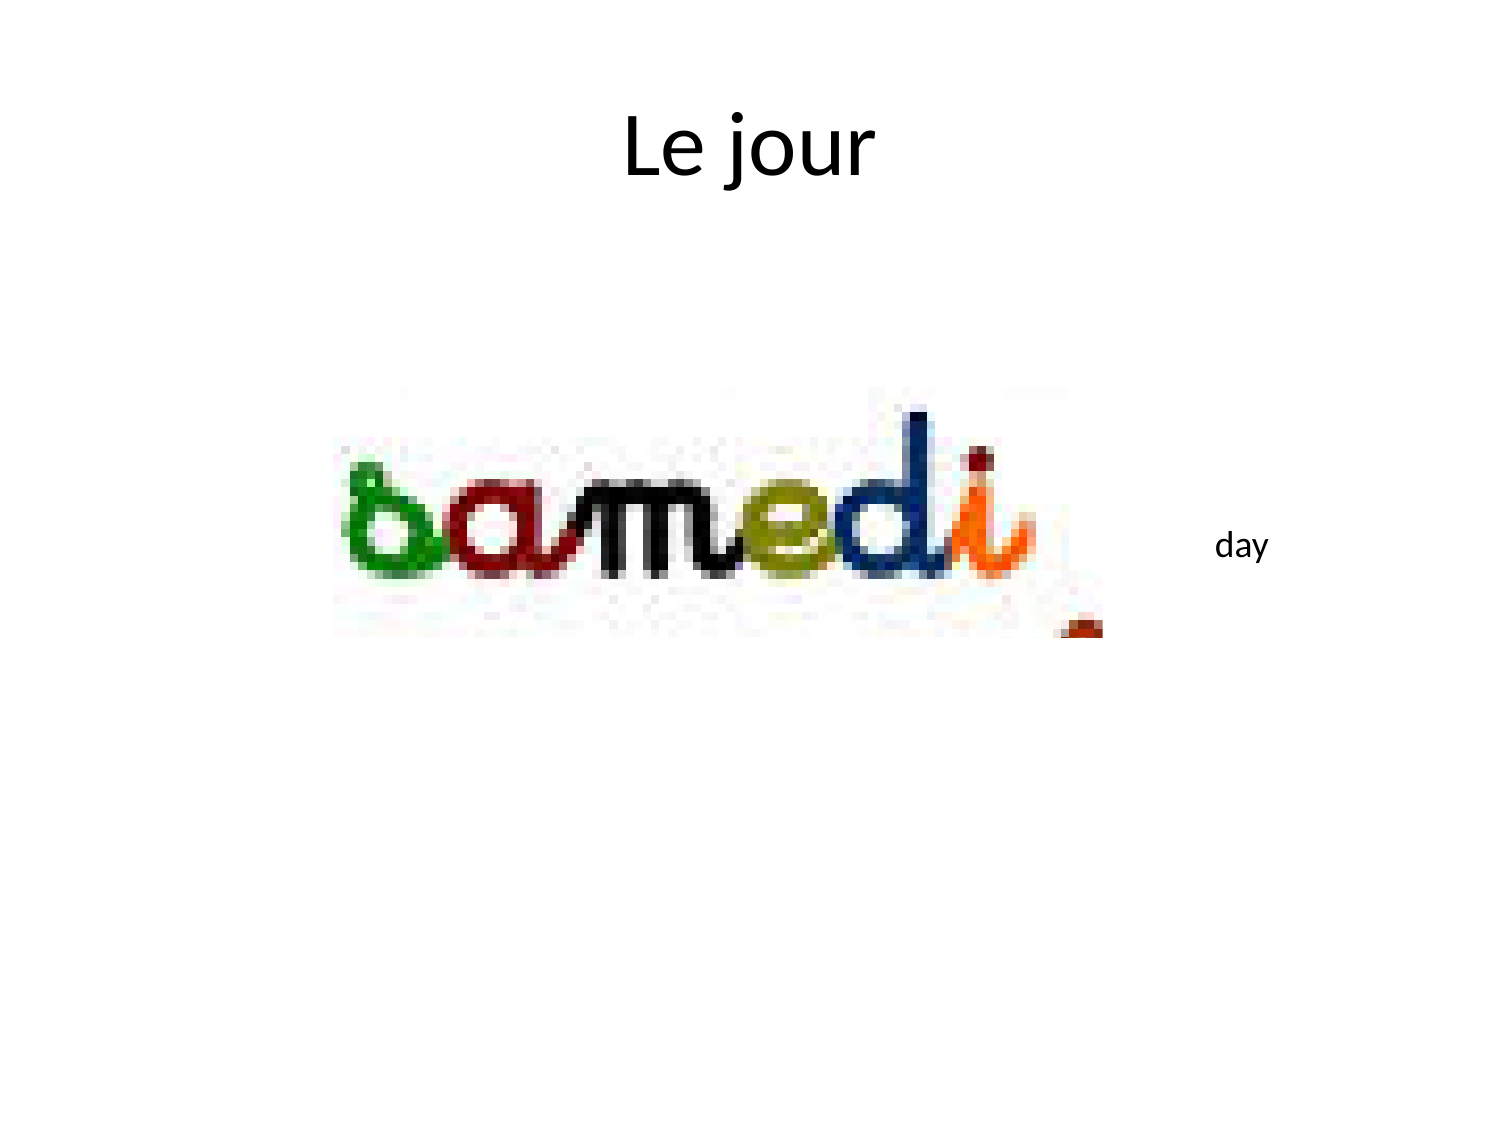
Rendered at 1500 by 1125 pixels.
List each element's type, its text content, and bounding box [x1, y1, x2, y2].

picture [274, 387, 1104, 638]
text_box day [1199, 512, 1363, 573]
title Le jour [75, 45, 1425, 233]
